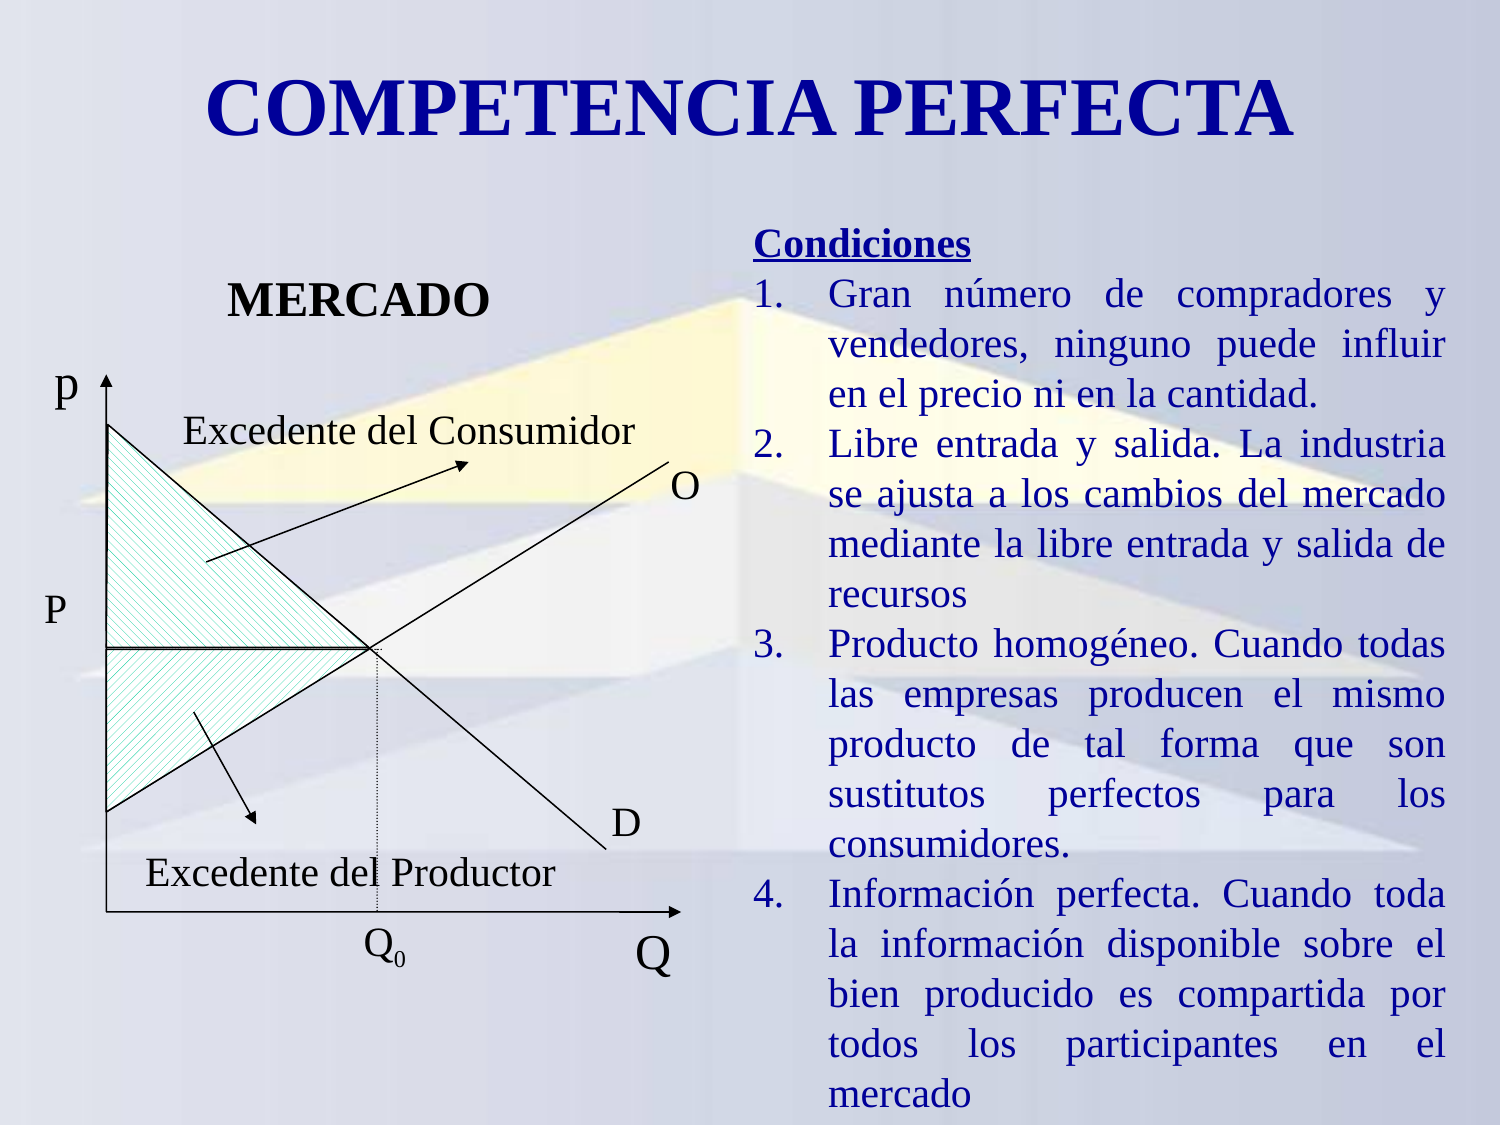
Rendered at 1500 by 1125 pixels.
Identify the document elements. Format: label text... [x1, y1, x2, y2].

text_box MERCADO [29, 231, 691, 362]
text_box [100, 374, 113, 424]
text_box Q [620, 912, 687, 988]
text_box [193, 711, 257, 825]
picture [0, 0, 1500, 1125]
text_box D [596, 786, 657, 852]
text_box Excedente del Productor [130, 836, 572, 902]
text_box p [39, 362, 95, 417]
text_box [206, 460, 469, 563]
text_box O [655, 450, 716, 515]
text_box Excedente del Consumidor [168, 395, 651, 460]
text_box [106, 424, 369, 648]
text_box [106, 649, 369, 812]
text_box COMPETENCIA PERFECTA [112, 20, 1388, 185]
text_box Q0 [348, 907, 421, 980]
text_box [421, 905, 682, 913]
text_box Condiciones Gran número de compradores y vendedores, ninguno puede influir en el precio ni en la cantidad. Libre entrada y salida. La industria se ajusta a los cambios del mercado mediante la libre entrada y salida de recursos Producto homogéneo. Cuando todas las empresas producen el mismo producto de tal forma que son sustitutos perfectos para los consumidores. Información perfecta. Cuando toda la información disponible sobre el bien producido es compartida por todos los participantes en el mercado [738, 207, 1462, 1124]
text_box P [29, 574, 97, 639]
